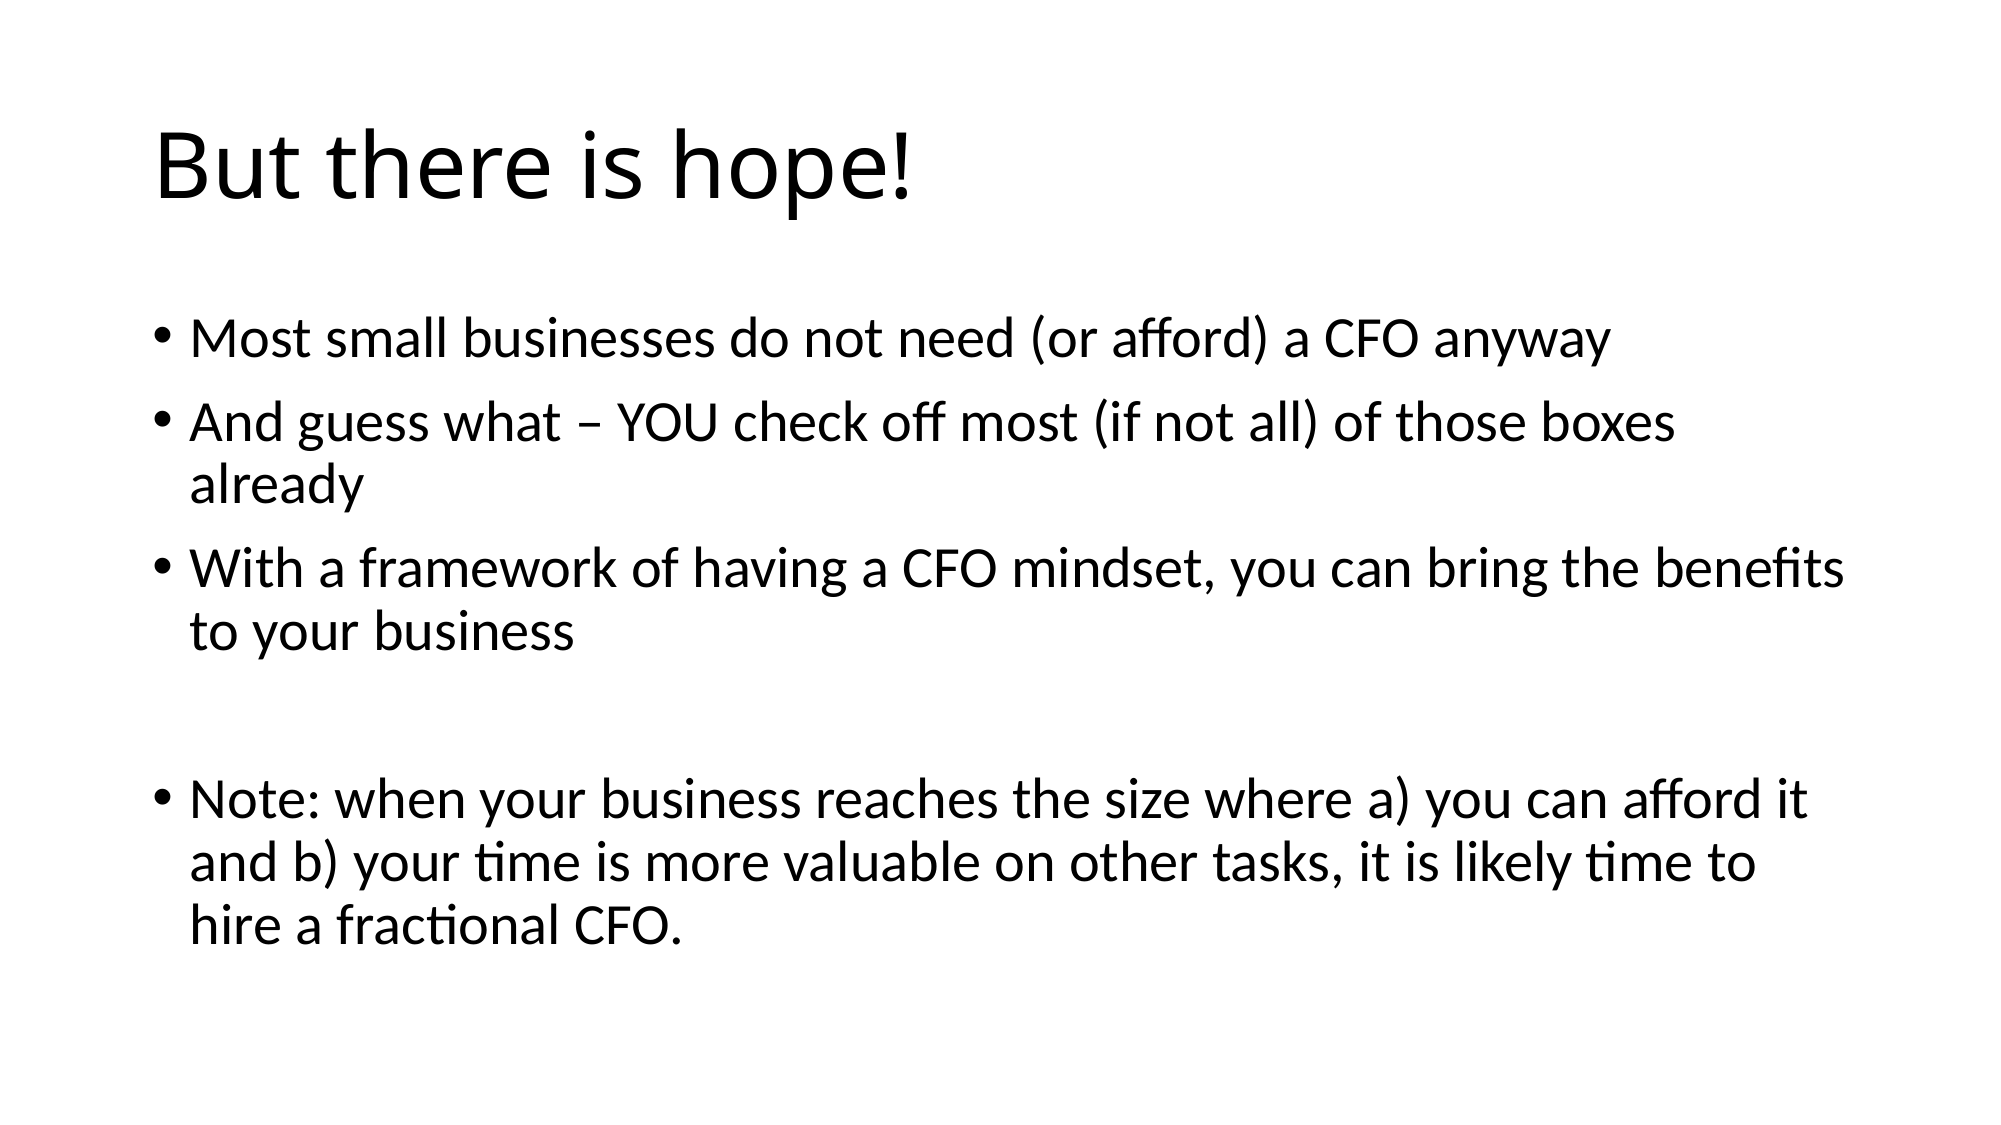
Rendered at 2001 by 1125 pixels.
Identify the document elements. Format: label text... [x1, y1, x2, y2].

title But there is hope! [137, 59, 1863, 278]
list Most small businesses do not need (or afford) a CFO anyway And guess what – YOU check off most (if not all) of those boxes already With a framework of having a CFO mindset, you can bring the benefits to your business Note: when your business reaches the size where a) you can afford it and b) your time is more valuable on other tasks, it is likely time to hire a fractional CFO. [137, 299, 1863, 1014]
